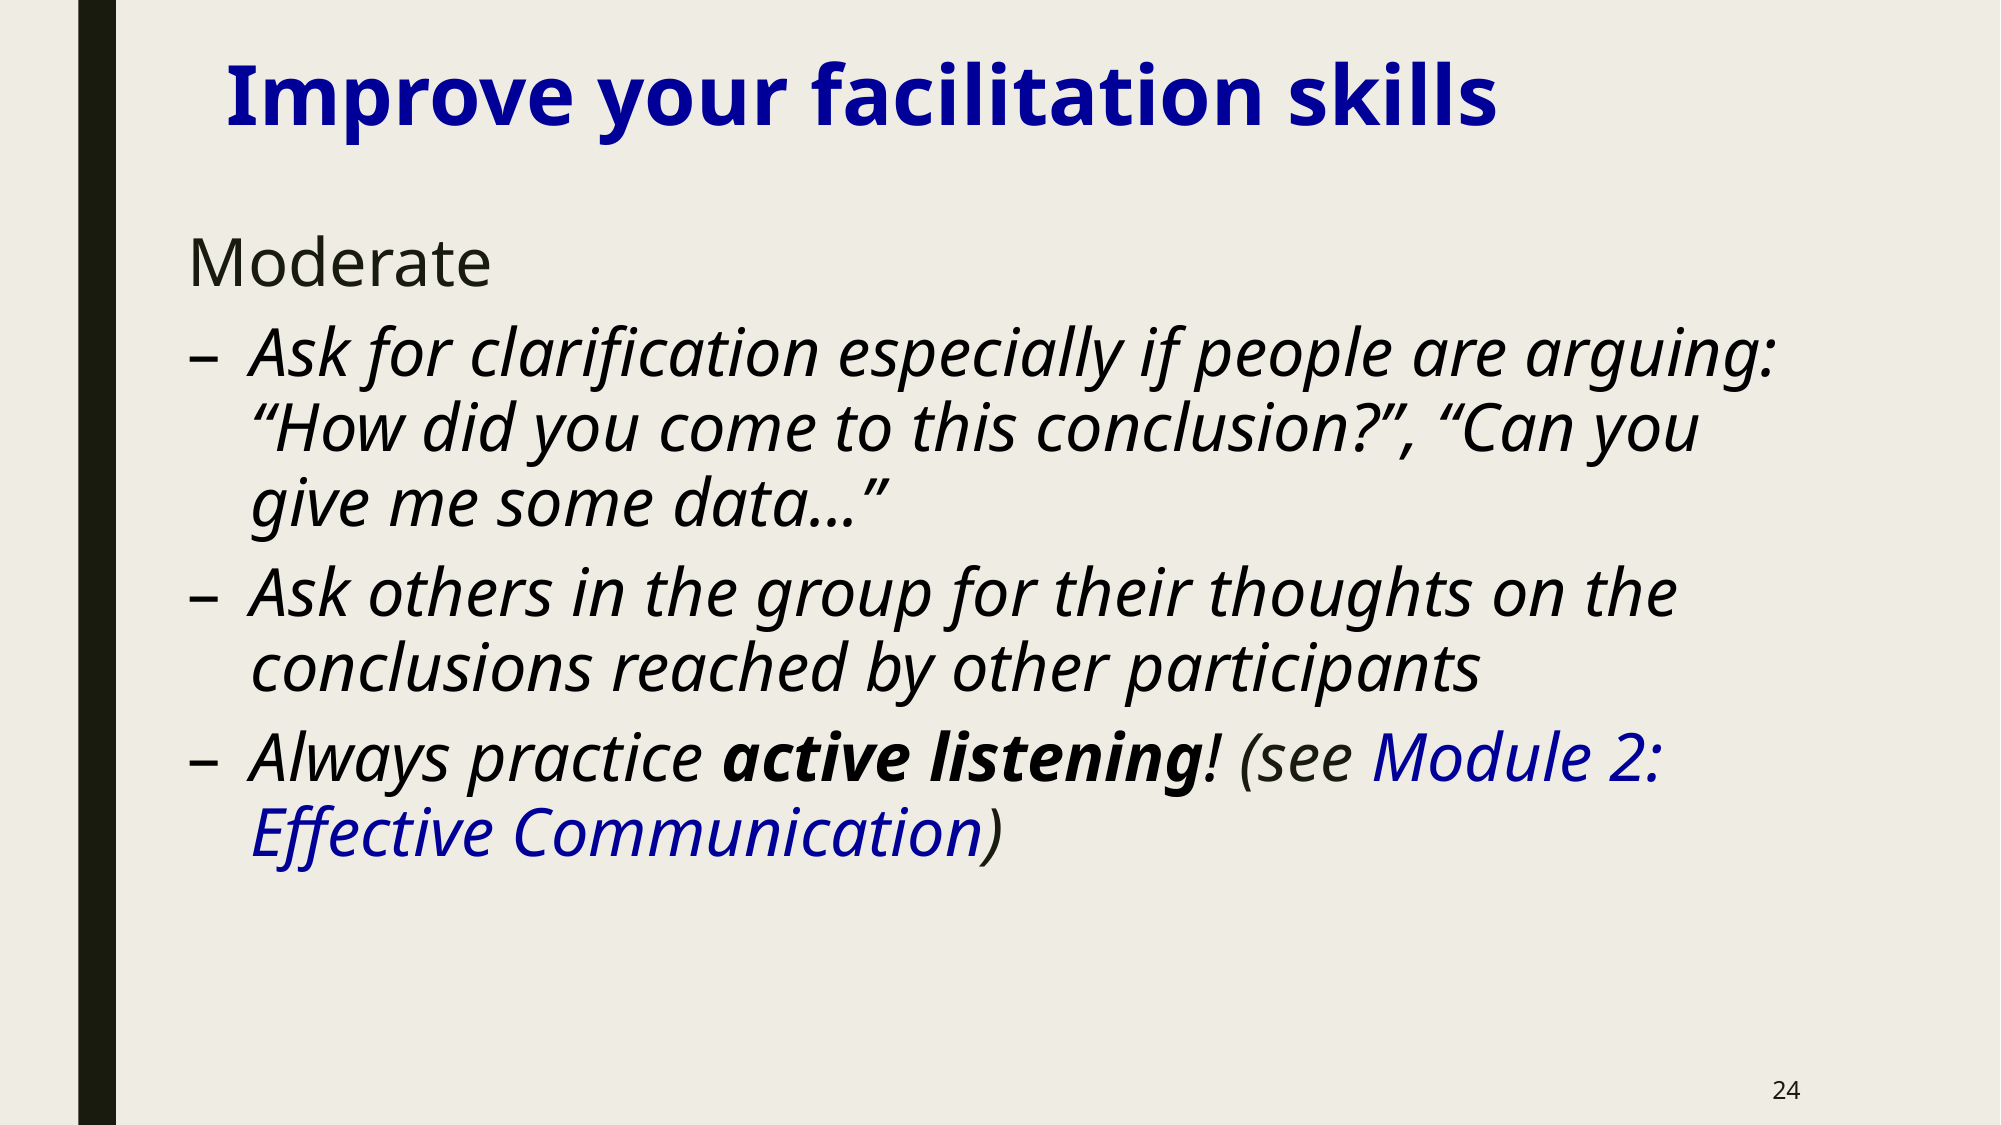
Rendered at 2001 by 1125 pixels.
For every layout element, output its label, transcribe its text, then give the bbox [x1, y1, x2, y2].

text_box Improve your facilitation skills [211, 46, 1816, 219]
text_box Moderate Ask for clarification especially if people are arguing: “How did you come to this conclusion?”, “Can you give me some data...” Ask others in the group for their thoughts on the conclusions reached by other participants Always practice active listening! (see Module 2: Effective Communication) [173, 219, 1820, 1059]
slide_number 24 [1553, 1059, 1816, 1125]
